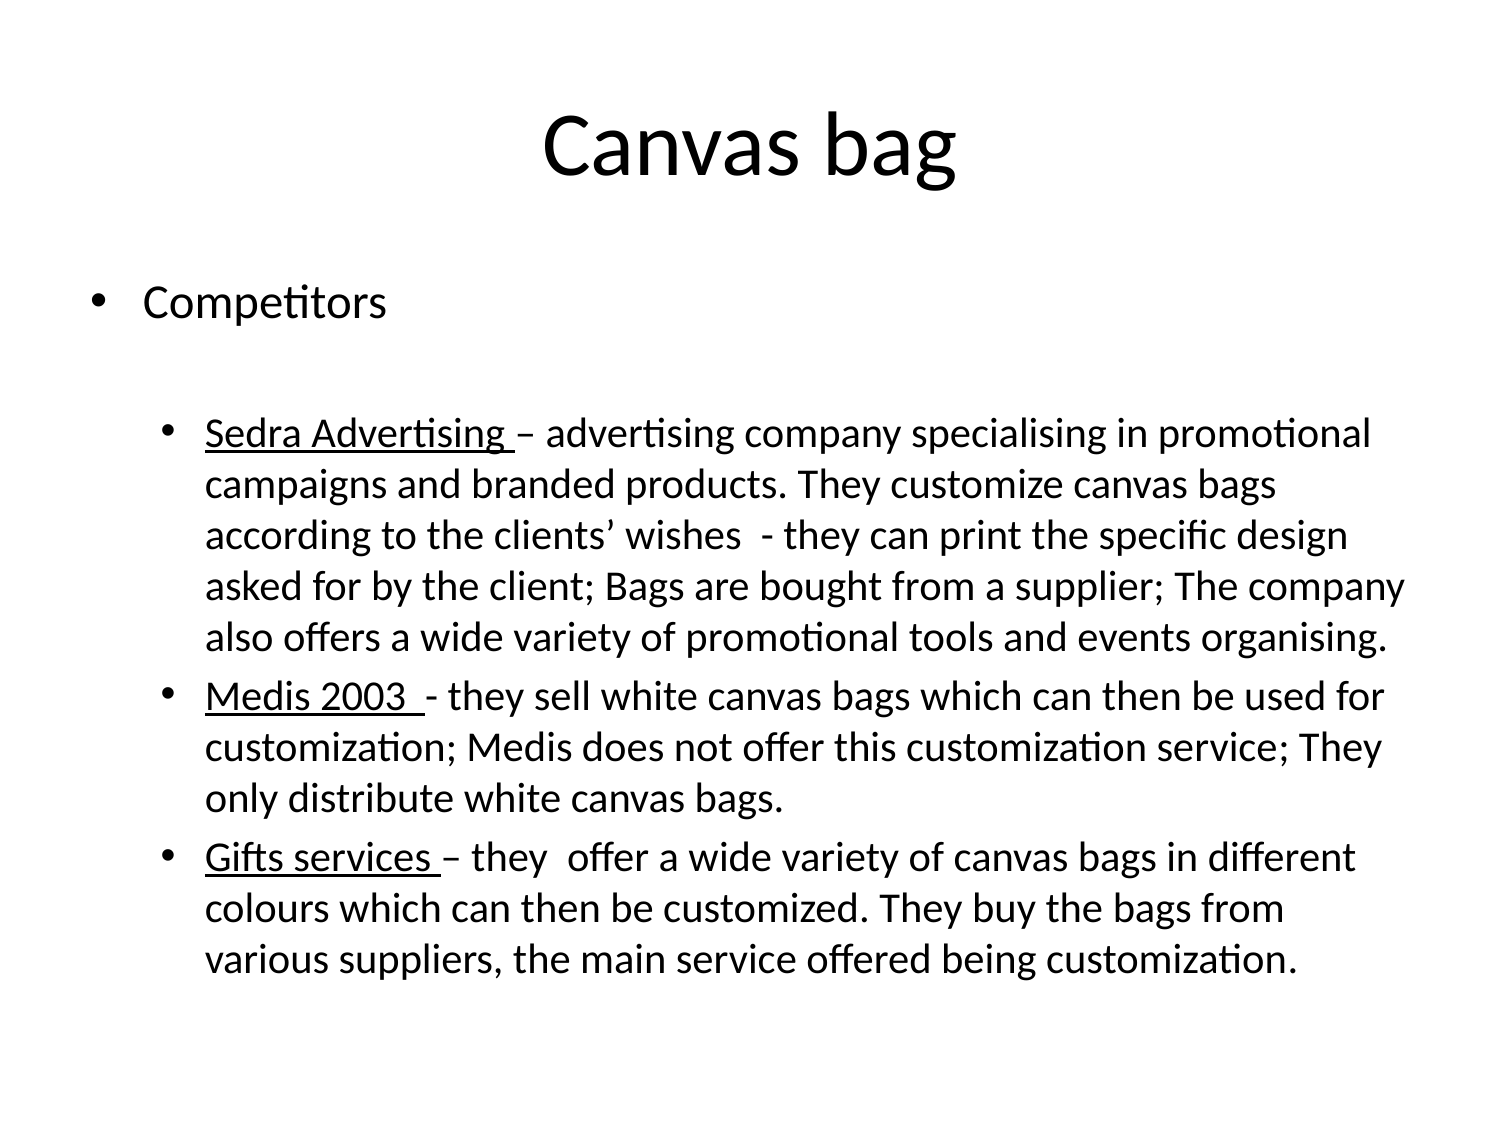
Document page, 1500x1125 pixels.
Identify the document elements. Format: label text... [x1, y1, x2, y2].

title Canvas bag [75, 45, 1425, 233]
list Competitors Sedra Advertising – advertising company specialising in promotional campaigns and branded products. They customize canvas bags according to the clients’ wishes - they can print the specific design asked for by the client; Bags are bought from a supplier; The company also offers a wide variety of promotional tools and events organising. Medis 2003 - they sell white canvas bags which can then be used for customization; Medis does not offer this customization service; They only distribute white canvas bags. Gifts services – they offer a wide variety of canvas bags in different colours which can then be customized. They buy the bags from various suppliers, the main service offered being customization. [75, 262, 1425, 1005]
